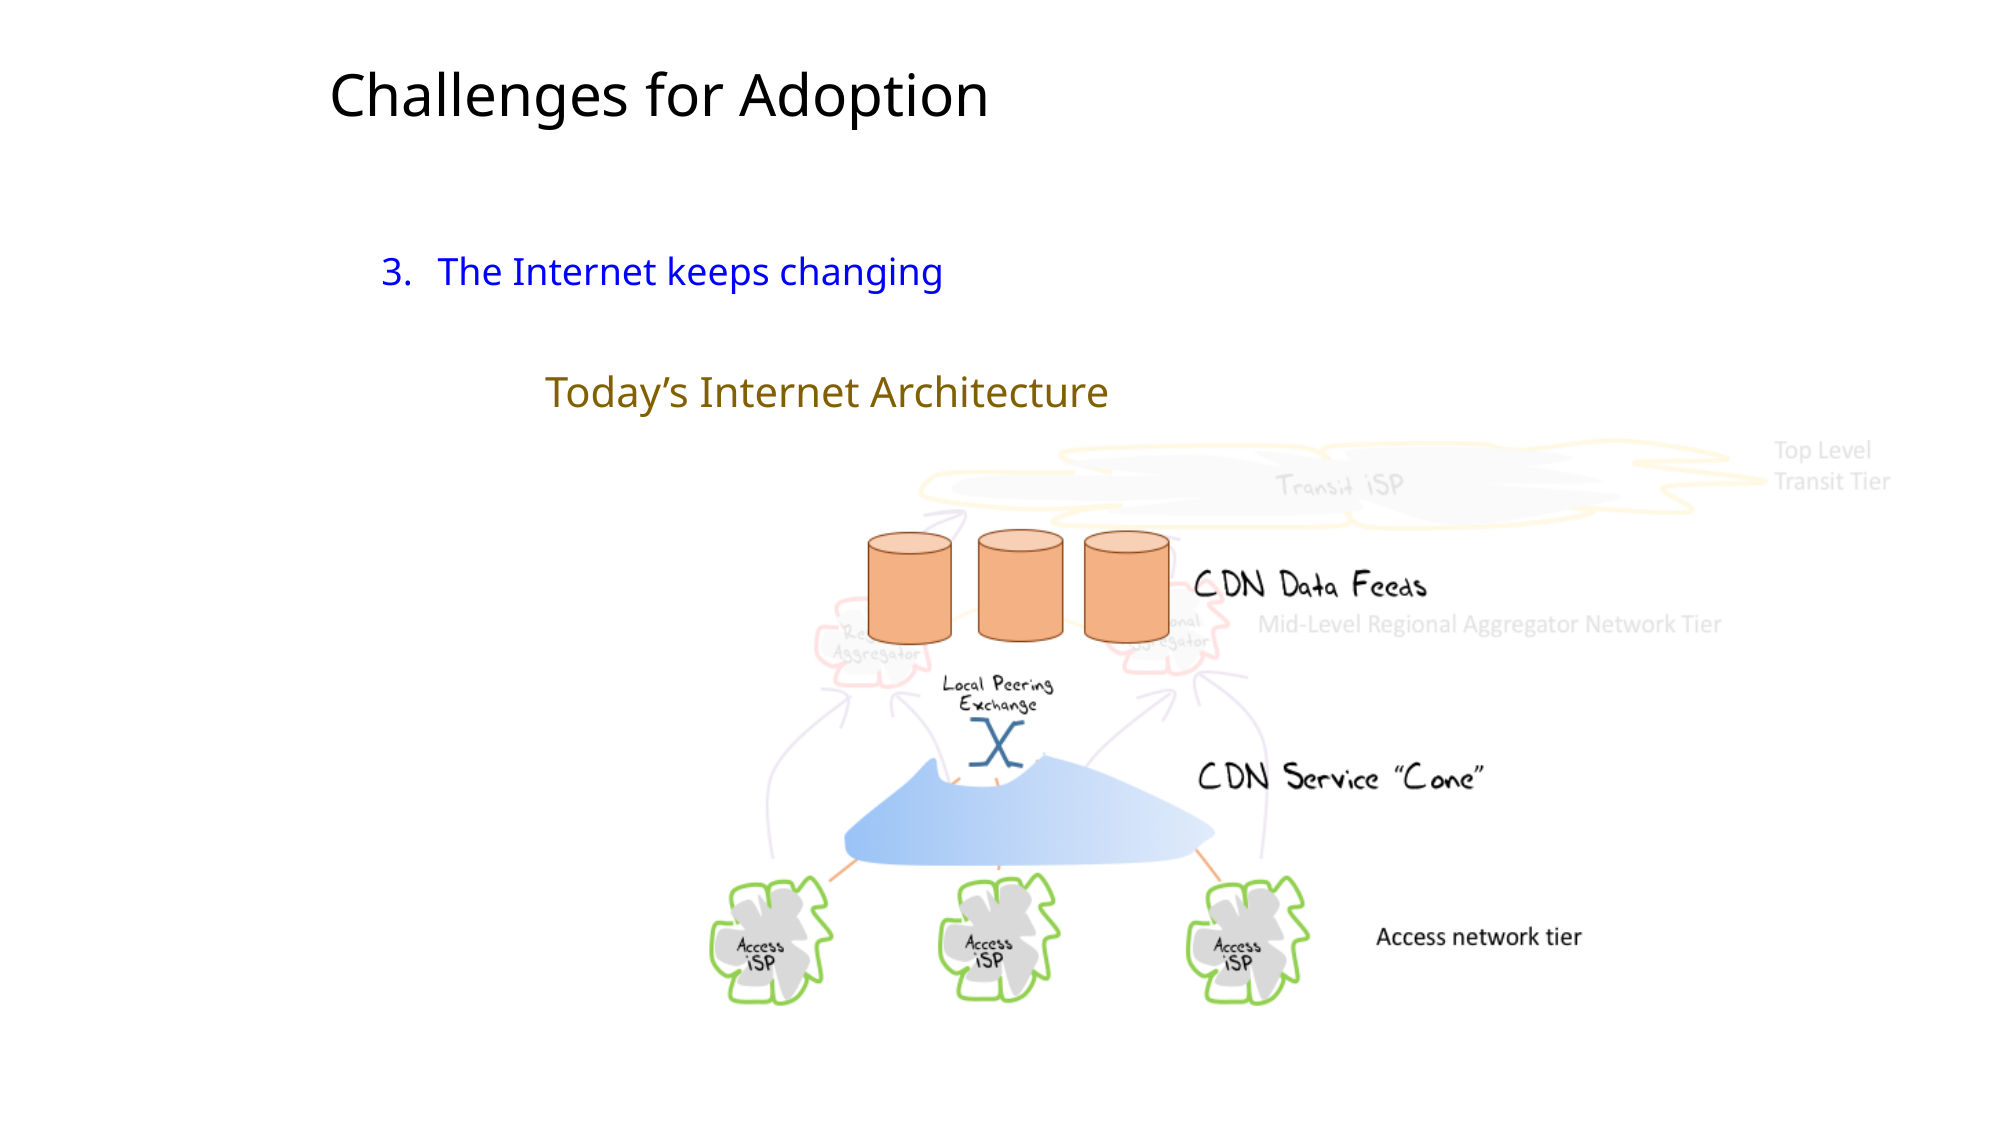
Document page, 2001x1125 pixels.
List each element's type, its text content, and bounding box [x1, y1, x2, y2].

picture [649, 426, 1908, 1024]
list Challenges for Adoption [314, 58, 1664, 199]
text_box The Internet keeps changing [367, 240, 1525, 300]
title Today’s Internet Architecture [530, 324, 1818, 465]
